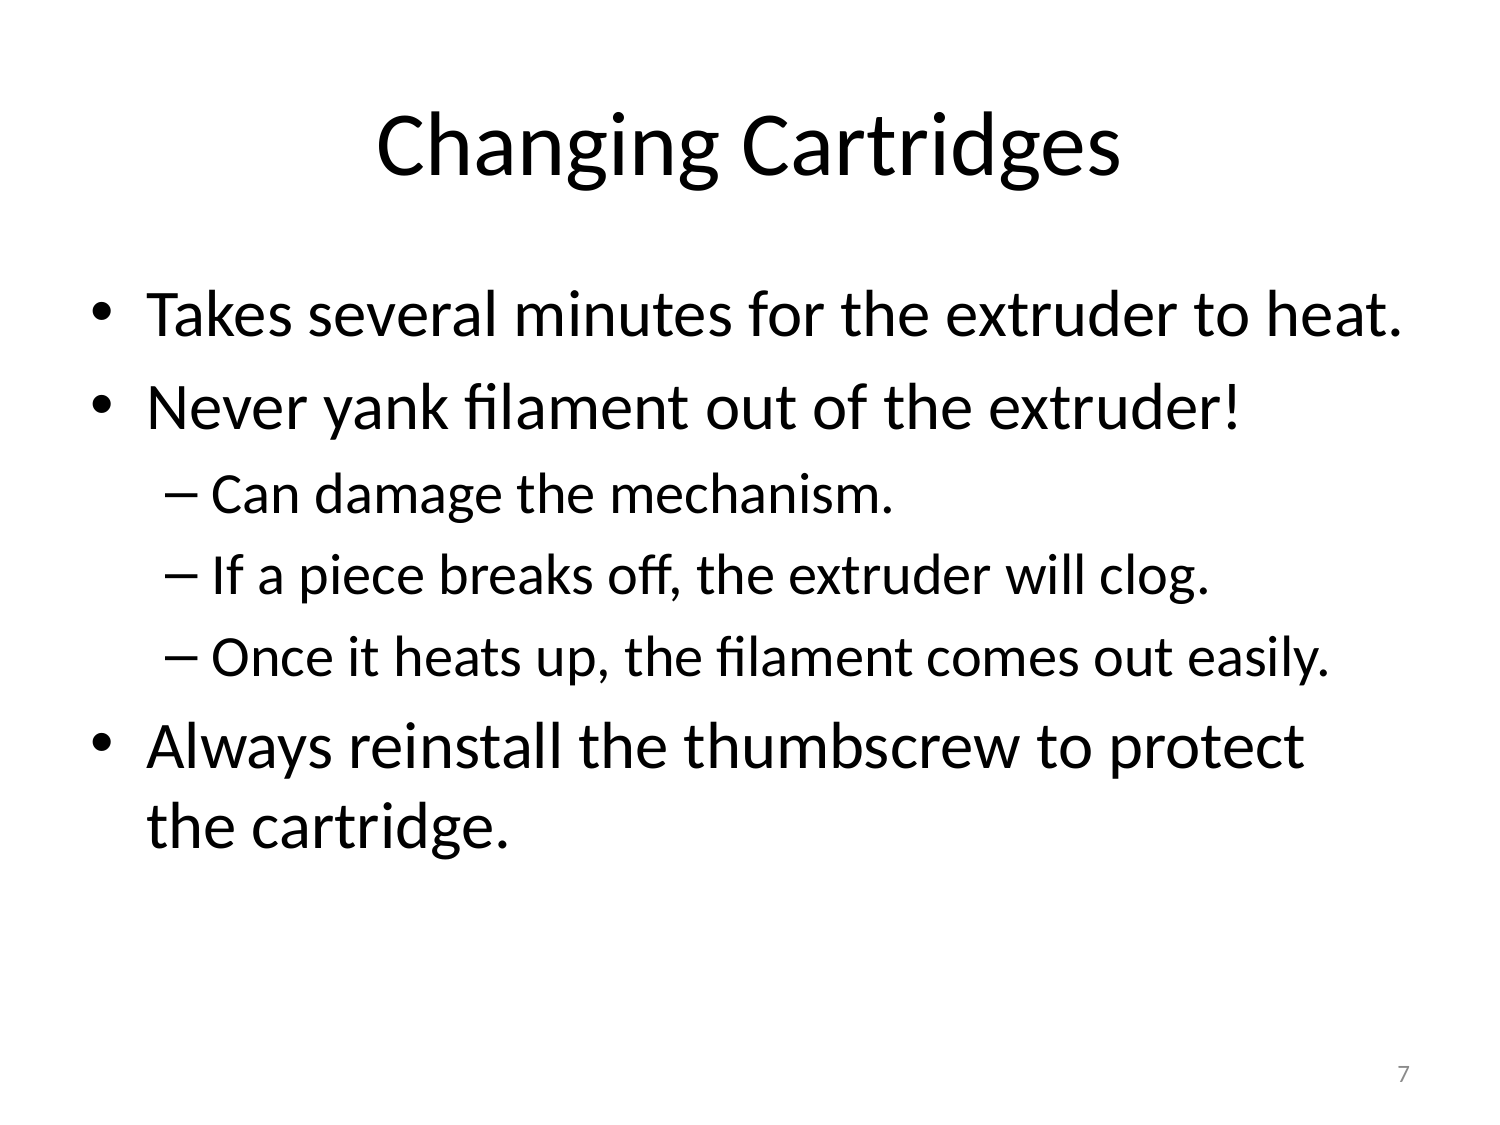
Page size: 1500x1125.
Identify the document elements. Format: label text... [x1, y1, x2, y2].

slide_number 7 [1074, 1042, 1425, 1103]
list Takes several minutes for the extruder to heat. Never yank filament out of the extruder! Can damage the mechanism. If a piece breaks off, the extruder will clog. Once it heats up, the filament comes out easily. Always reinstall the thumbscrew to protect the cartridge. [75, 262, 1425, 1005]
title Changing Cartridges [75, 45, 1425, 233]
